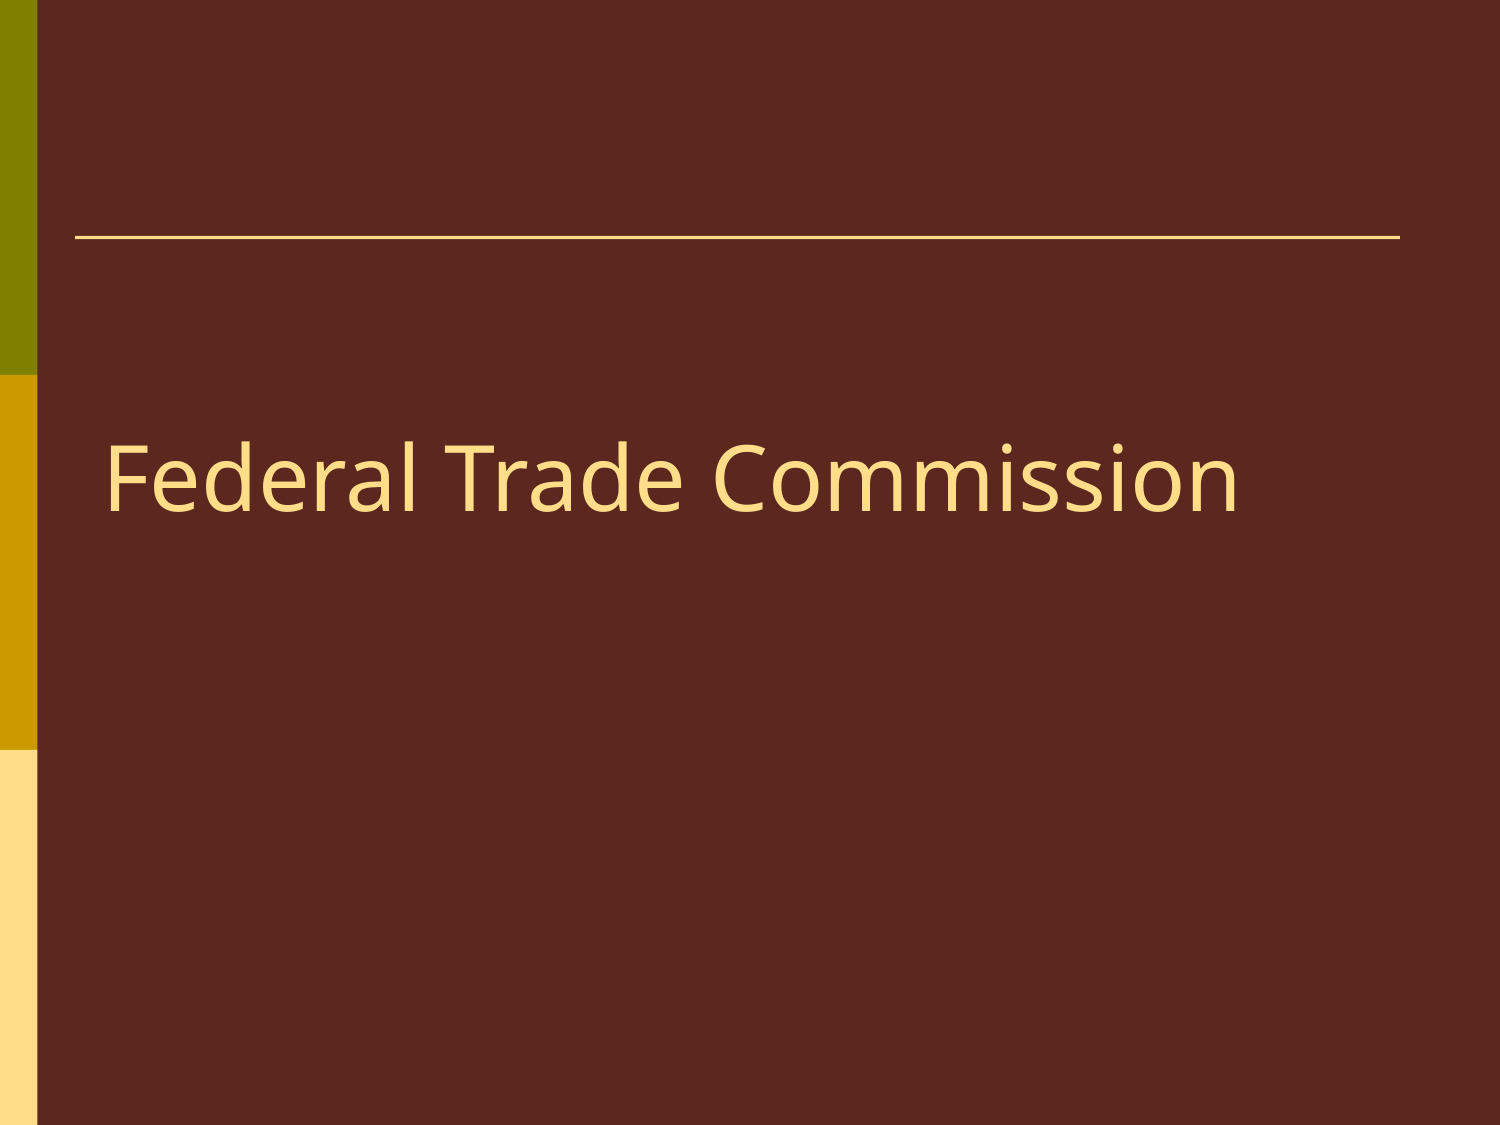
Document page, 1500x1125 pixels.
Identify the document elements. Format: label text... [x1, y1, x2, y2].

title Federal Trade Commission [87, 350, 1438, 538]
